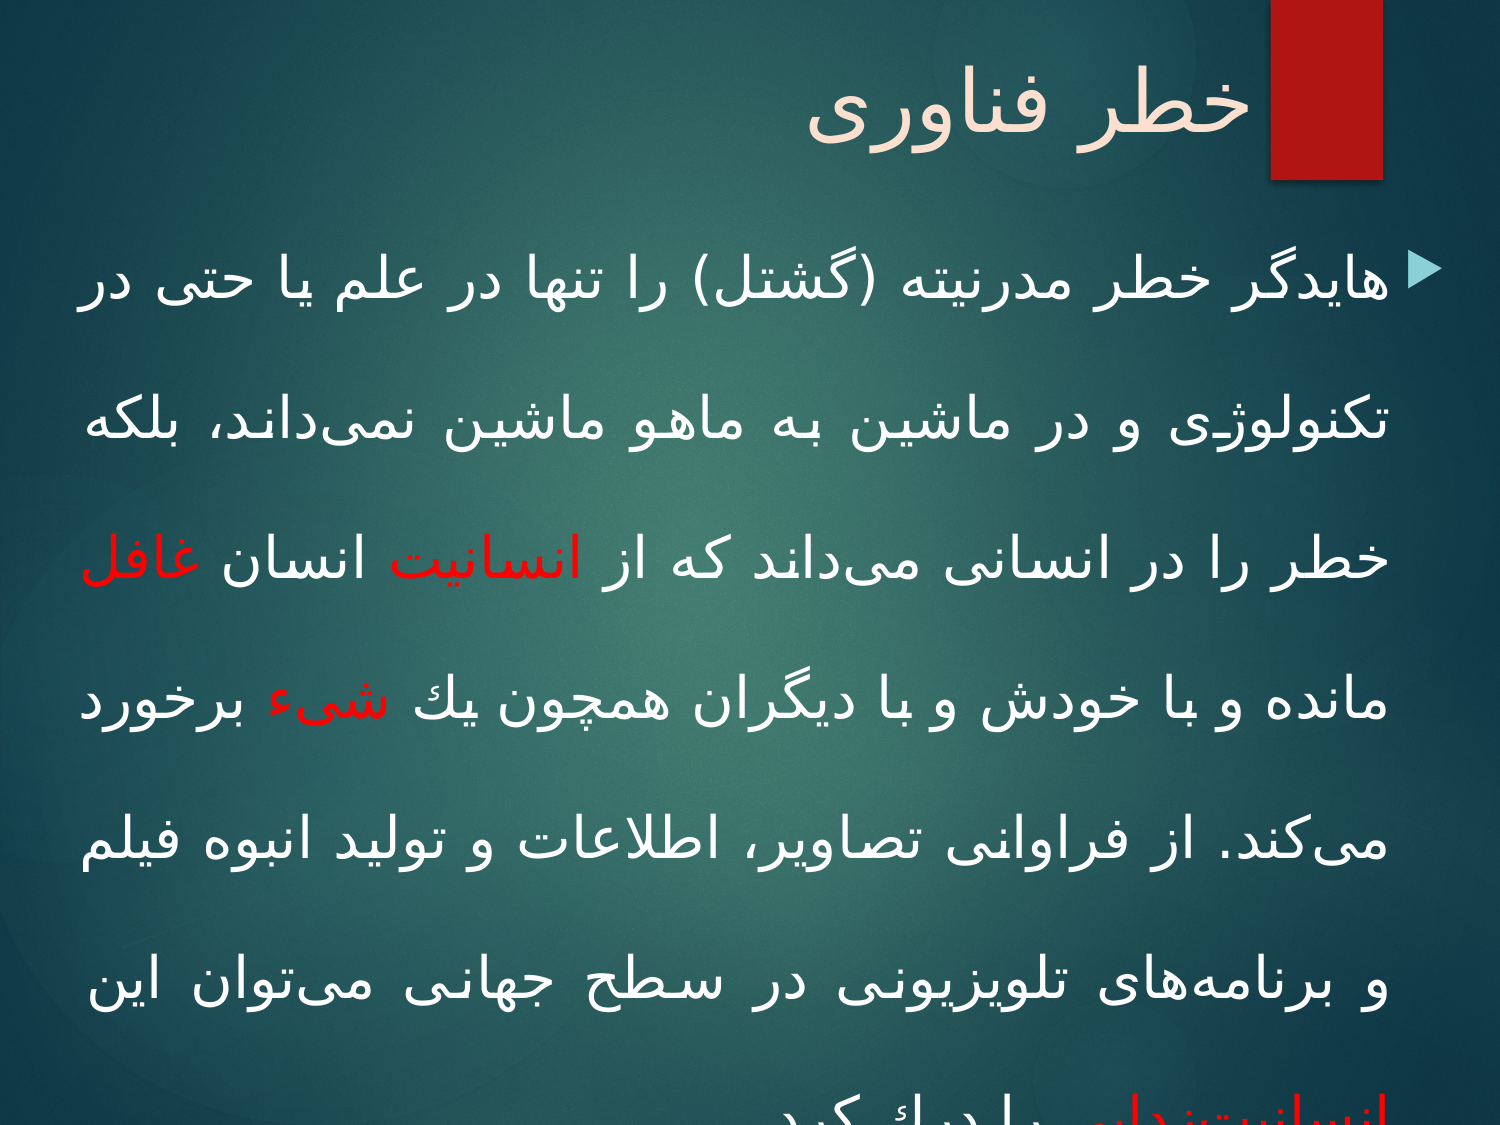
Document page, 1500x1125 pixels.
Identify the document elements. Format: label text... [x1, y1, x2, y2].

list هایدگر خطر مدرنیته (گشتل) را تنها در علم یا حتی در تكنولوژی و در ماشین به ماهو ماشین نمی‌داند، بلكه خطر را در انسانی می‌داند كه ‌از انسانیت انسان غافل مانده و با خودش و با دیگران همچون یك شیء برخورد می‌كند. از فراوانی تصاویر، اطلاعات و تولید انبوه فیلم و برنامه‌های تلویزیونی در سطح جهانی می‌توان این انسانیت‌زدایی را درك كرد. [62, 162, 1463, 1025]
title خطر فناوری [112, 37, 1270, 162]
